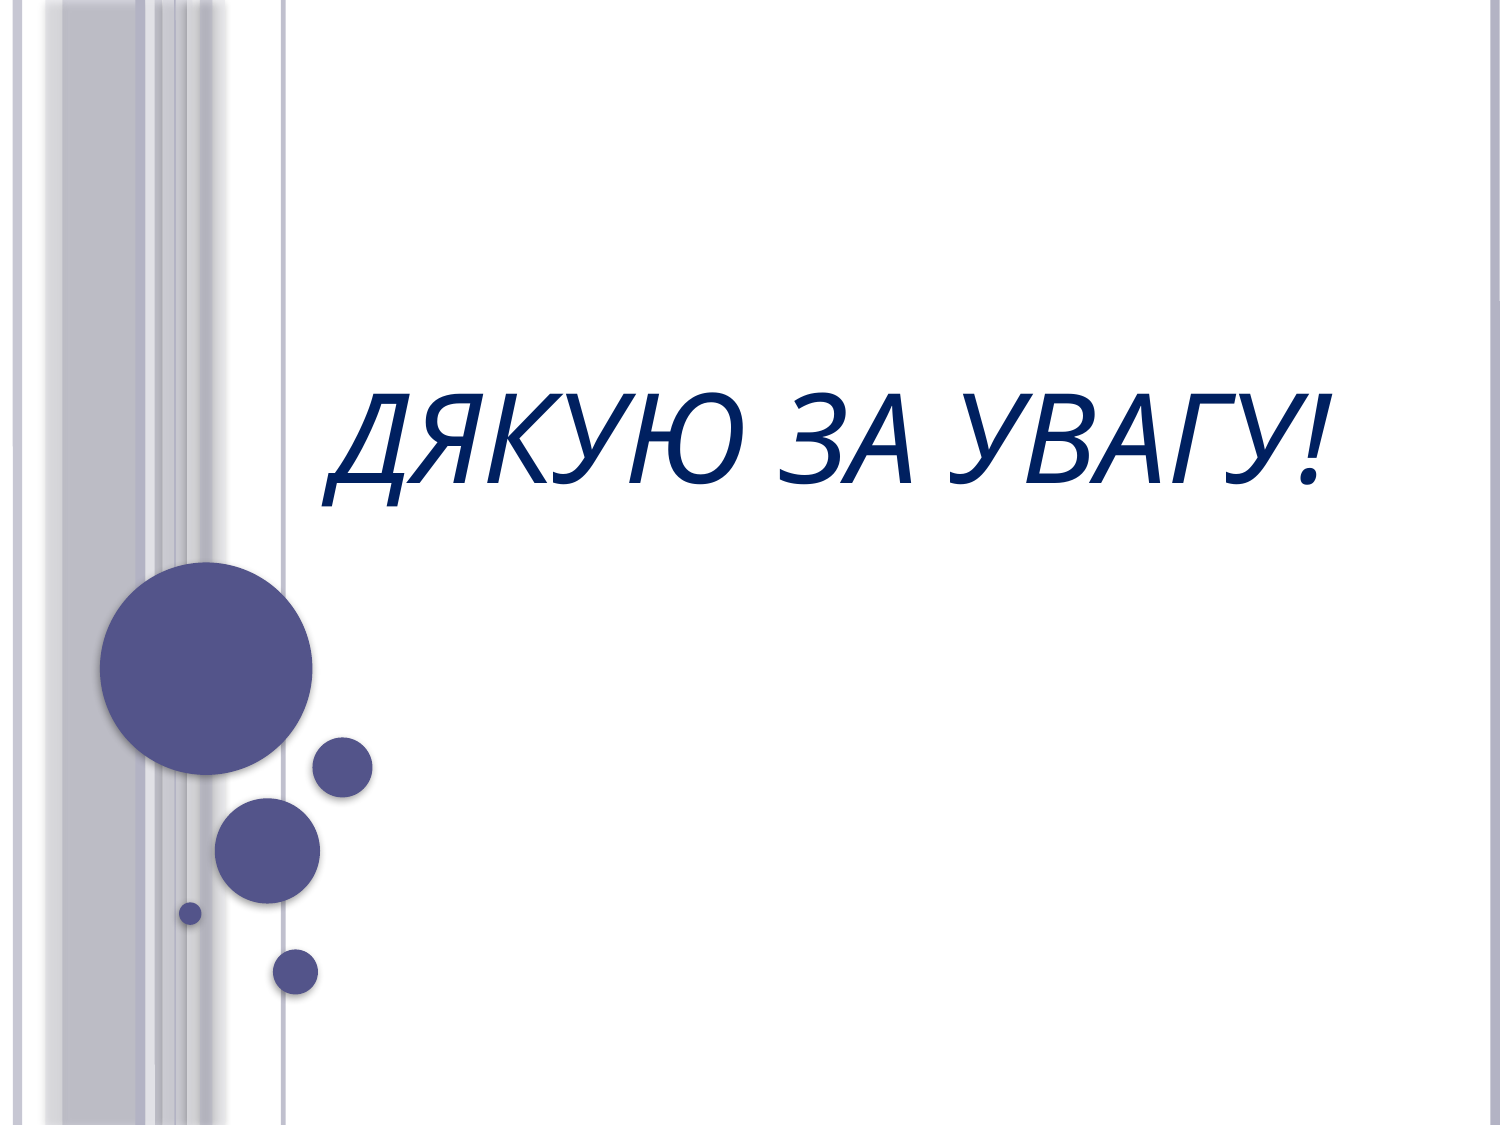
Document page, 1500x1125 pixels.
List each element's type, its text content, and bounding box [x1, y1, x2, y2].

text_box Дякую за увагу! [81, 339, 1500, 516]
